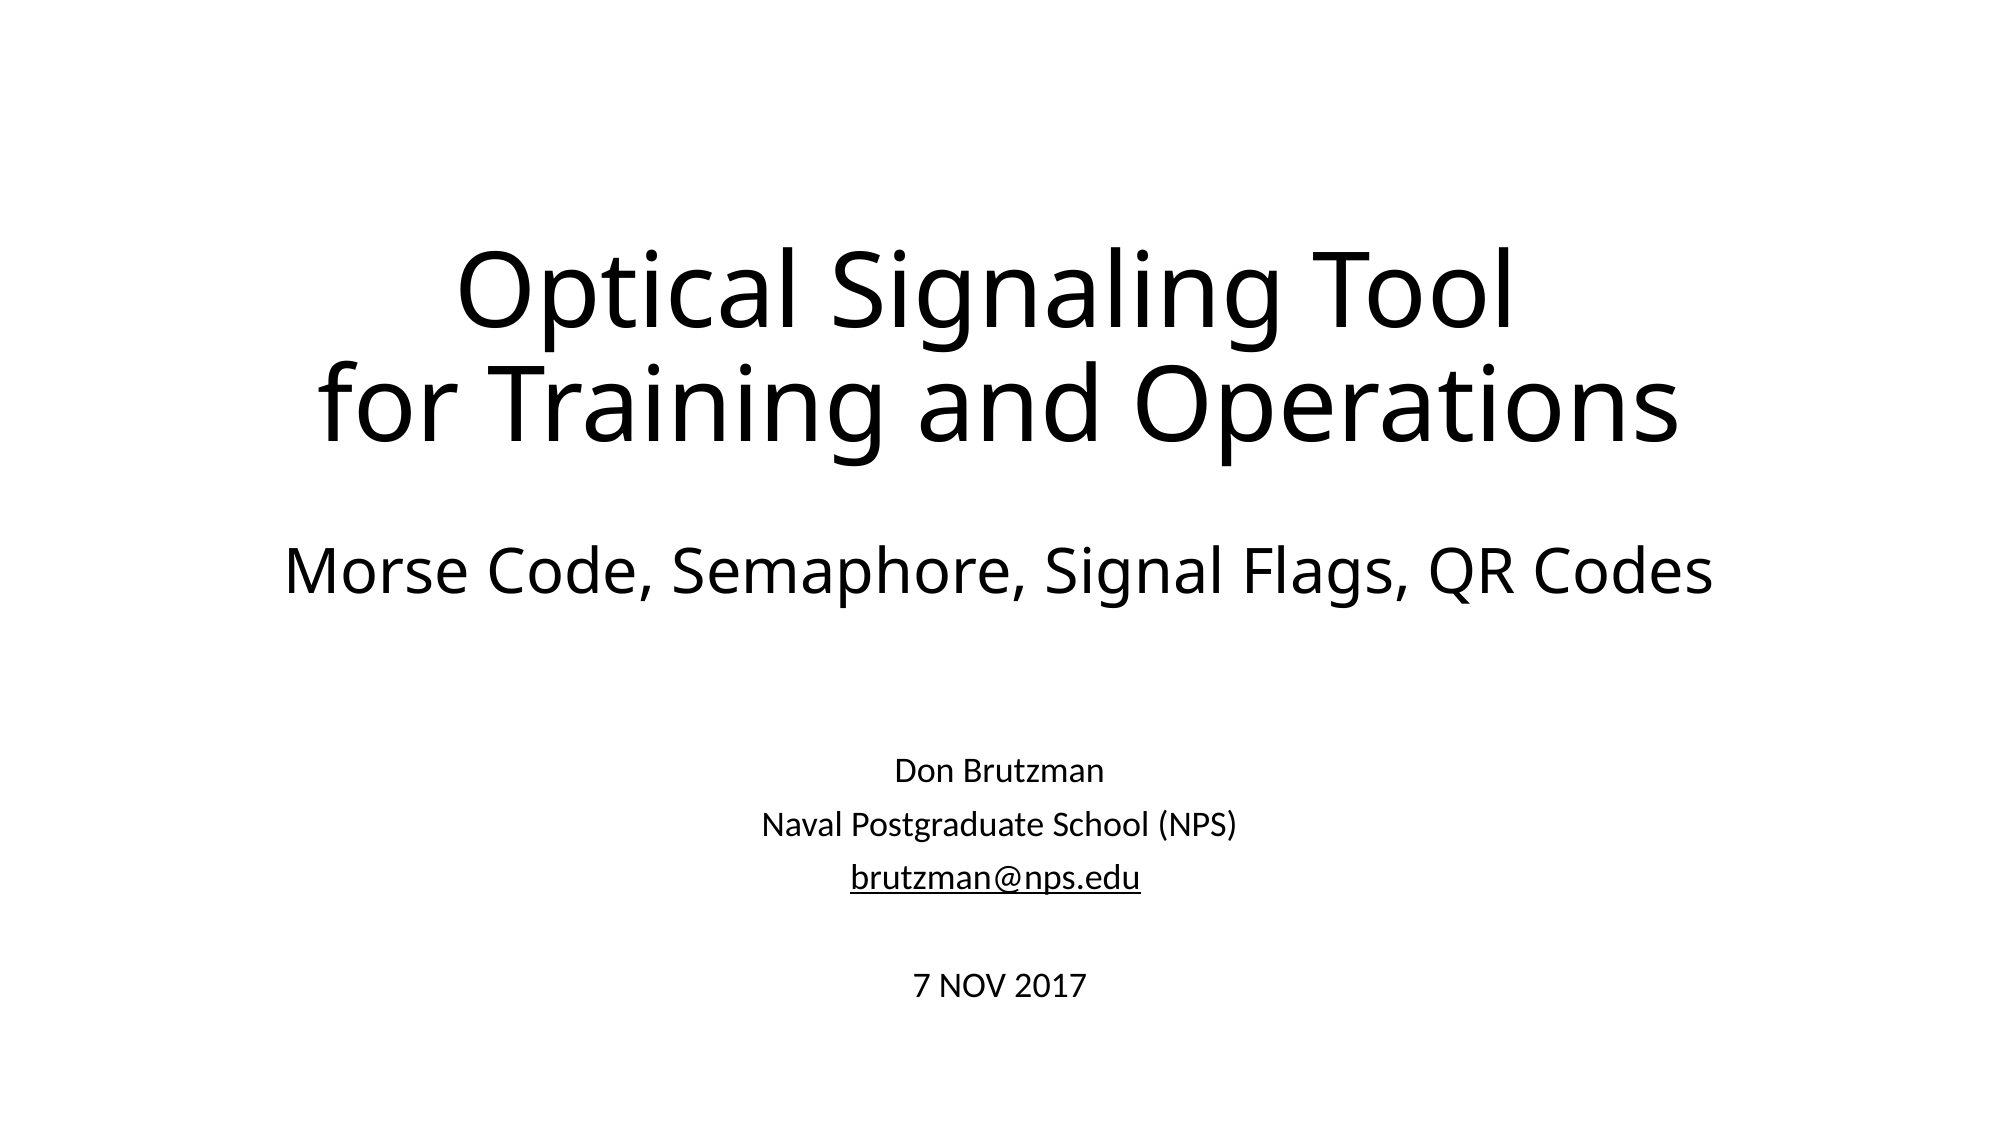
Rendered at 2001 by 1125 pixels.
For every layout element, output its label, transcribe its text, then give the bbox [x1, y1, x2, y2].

title Optical Signaling Tool for Training and Operations Morse Code, Semaphore, Signal Flags, QR Codes [249, 223, 1750, 615]
subtitle Don Brutzman Naval Postgraduate School (NPS) brutzman@nps.edu 7 NOV 2017 [249, 743, 1750, 1016]
